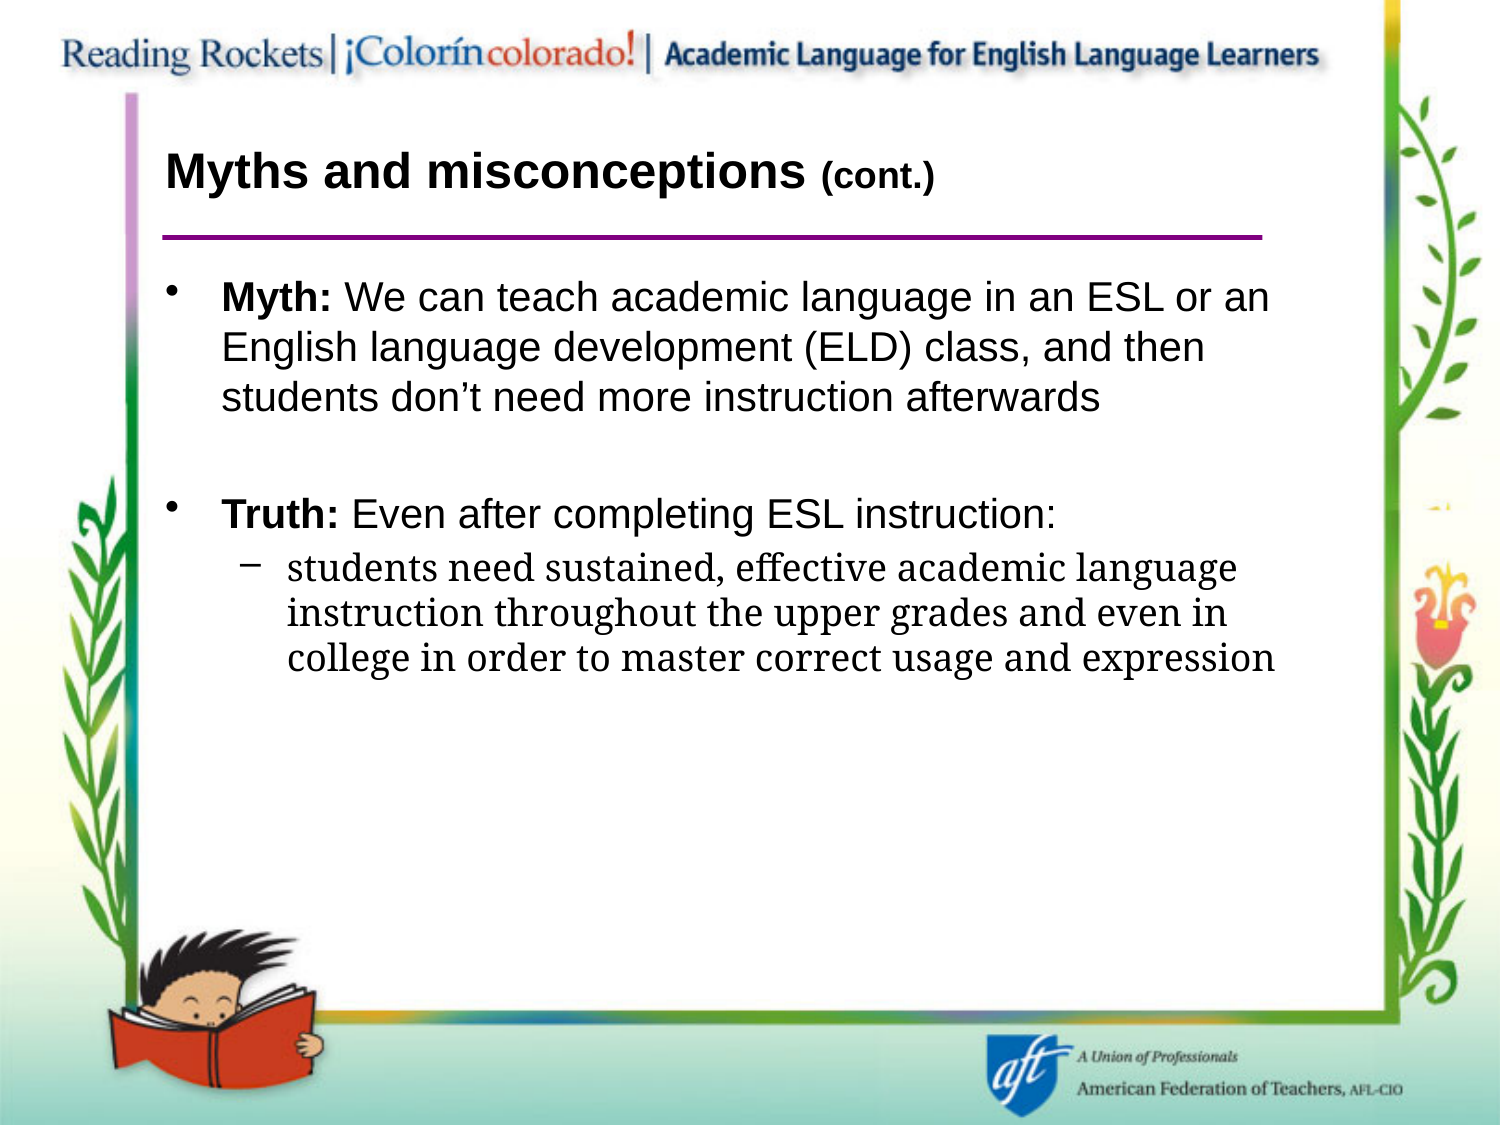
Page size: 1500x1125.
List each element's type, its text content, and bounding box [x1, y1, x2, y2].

title Myths and misconceptions (cont.) [149, 74, 1376, 262]
list Myth: We can teach academic language in an ESL or an English language development (ELD) class, and then students don’t need more instruction afterwards Truth: Even after completing ESL instruction: students need sustained, effective academic language instruction throughout the upper grades and even in college in order to master correct usage and expression [149, 262, 1376, 1006]
picture [0, 0, 1500, 1125]
